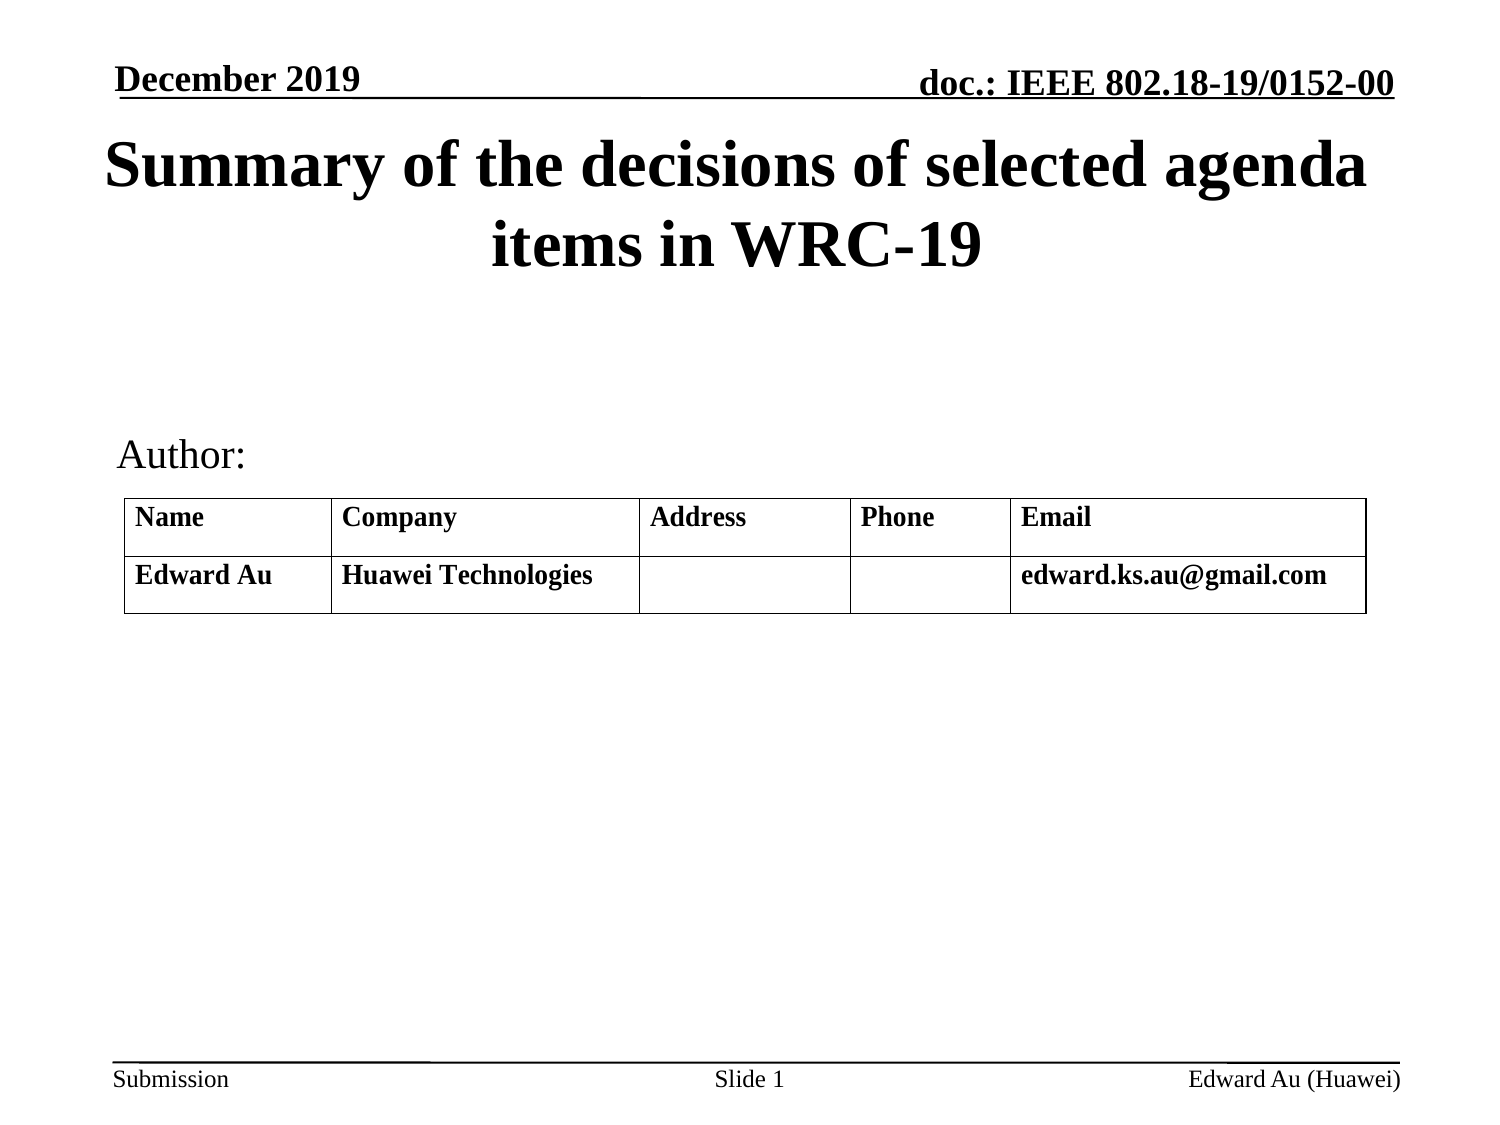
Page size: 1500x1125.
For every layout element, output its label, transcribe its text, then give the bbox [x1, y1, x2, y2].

slide_number Slide 1 [699, 1061, 800, 1123]
title Summary of the decisions of selected agenda items in WRC-19 [49, 112, 1426, 288]
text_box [109, 498, 1391, 663]
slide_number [114, 54, 493, 100]
text_box Author: [101, 419, 339, 483]
footer Edward Au (Huawei) [902, 1061, 1402, 1093]
